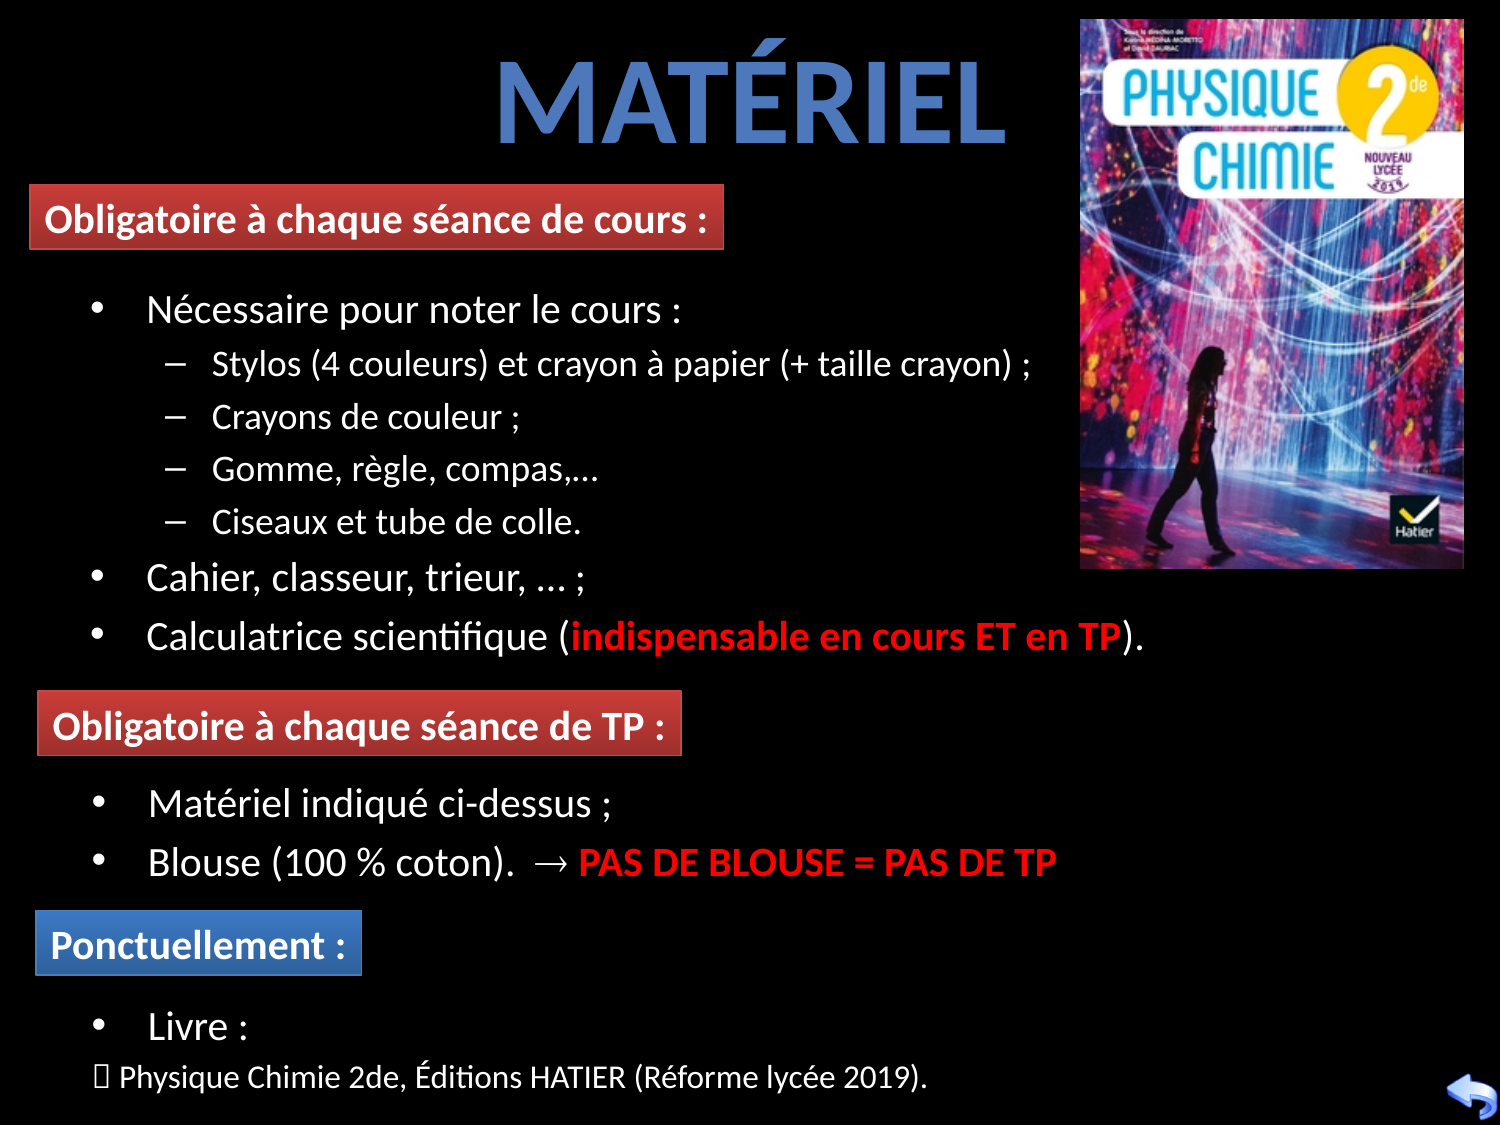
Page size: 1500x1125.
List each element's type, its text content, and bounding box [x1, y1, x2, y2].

text_box Matériel indiqué ci-dessus ; Blouse (100 % coton).  Pas de blouse = Pas de TP [76, 768, 1473, 892]
text_box Livre :  Physique Chimie 2de, Éditions HATIER (Réforme lycée 2019). [76, 991, 1473, 1103]
list Nécessaire pour noter le cours : Stylos (4 couleurs) et crayon à papier (+ taille crayon) ; Crayons de couleur ; Gomme, règle, compas,… Ciseaux et tube de colle. Cahier, classeur, trieur, … ; Calculatrice scientifique (indispensable en cours ET en TP). [75, 274, 1471, 928]
picture [1445, 1070, 1500, 1125]
text_box Ponctuellement : [35, 910, 362, 976]
text_box Obligatoire à chaque séance de TP : [37, 690, 682, 756]
text_box Obligatoire à chaque séance de cours : [29, 184, 724, 250]
picture [1080, 18, 1464, 570]
title Matériel [75, 0, 1425, 188]
